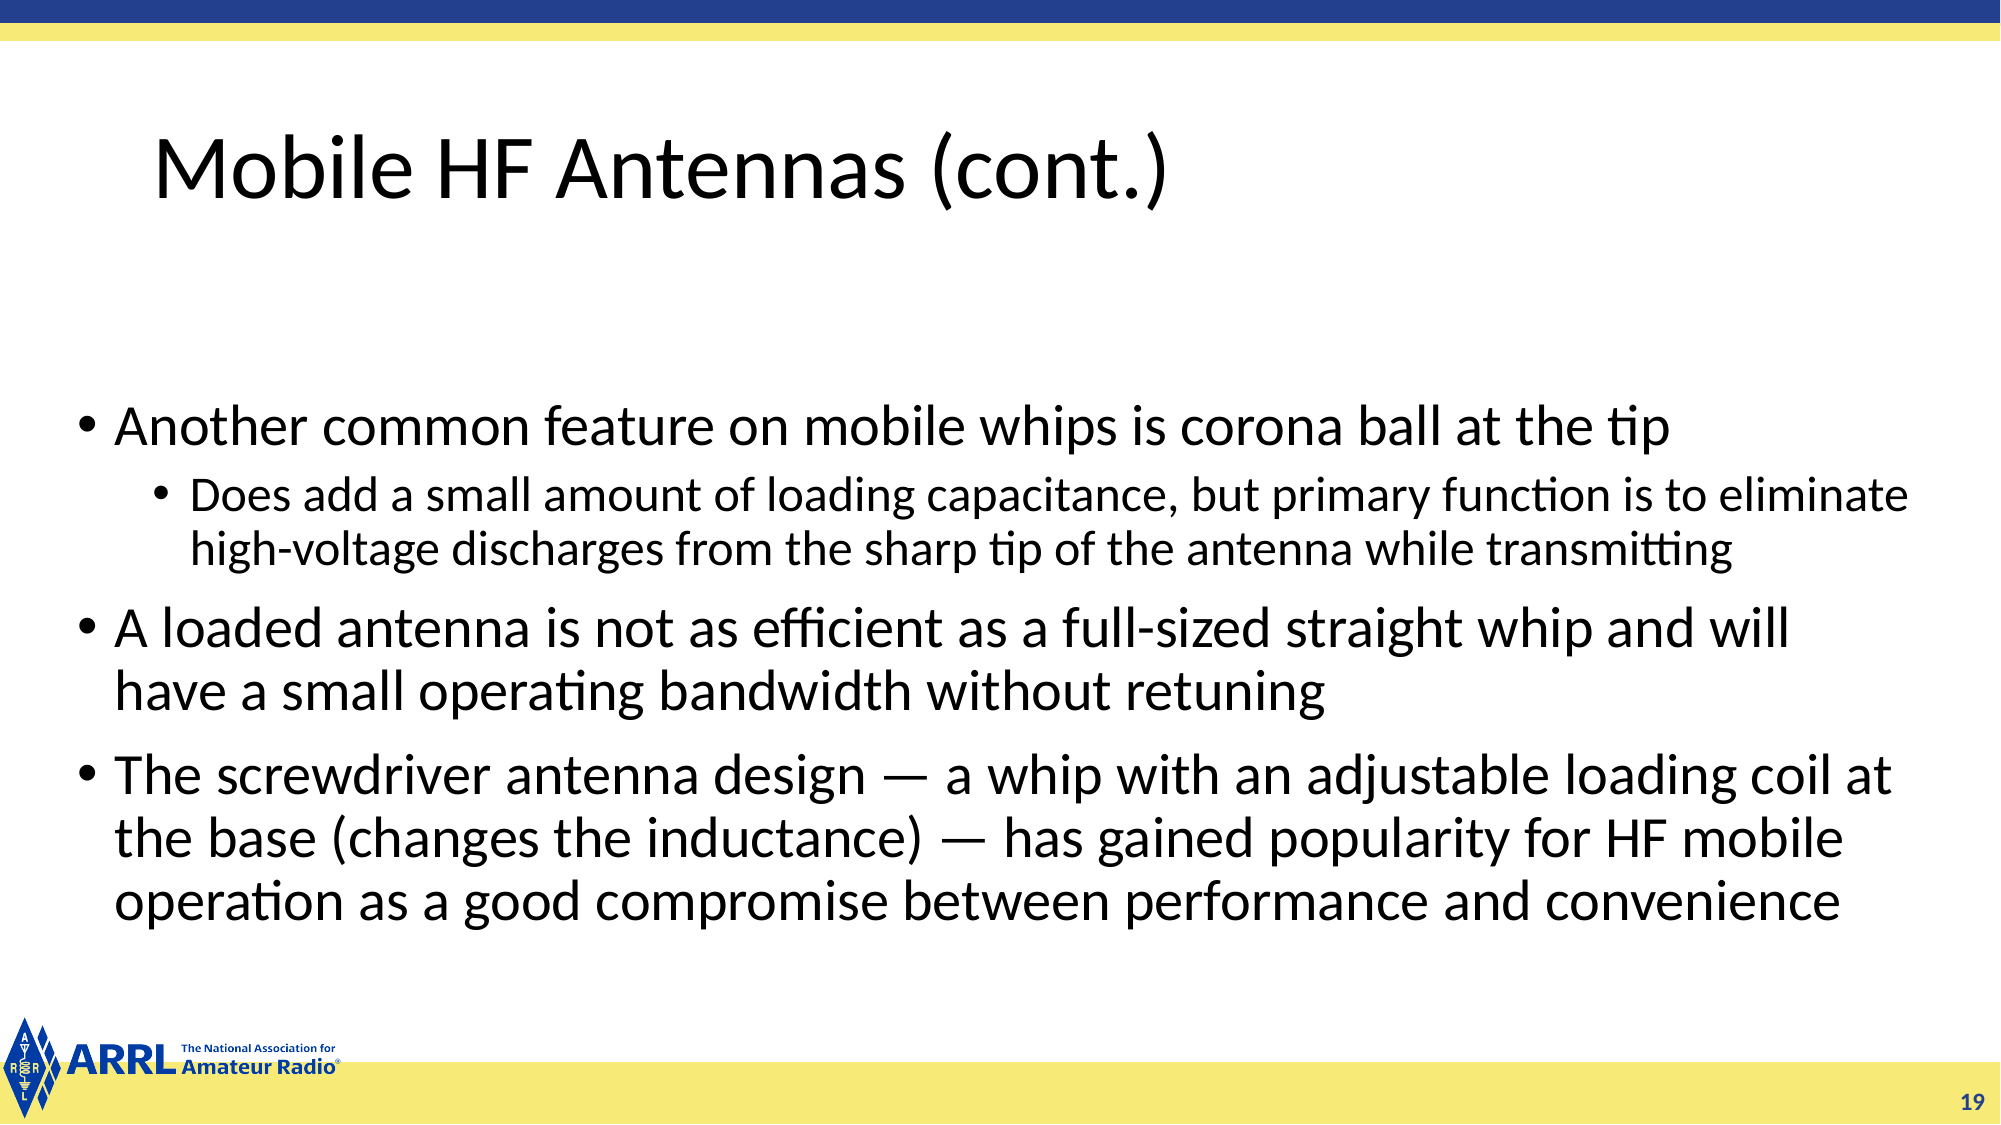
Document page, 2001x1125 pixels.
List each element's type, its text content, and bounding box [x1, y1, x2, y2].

title Mobile HF Antennas (cont.) [137, 59, 1863, 278]
picture [1, 1015, 342, 1121]
list Another common feature on mobile whips is corona ball at the tip Does add a small amount of loading capacitance, but primary function is to eliminate high-voltage discharges from the sharp tip of the antenna while transmitting A loaded antenna is not as efficient as a full-sized straight whip and will have a small operating bandwidth without retuning The screwdriver antenna design — a whip with an adjustable loading coil at the base (changes the inductance) — has gained popularity for HF mobile operation as a good compromise between performance and convenience [62, 387, 1925, 1075]
